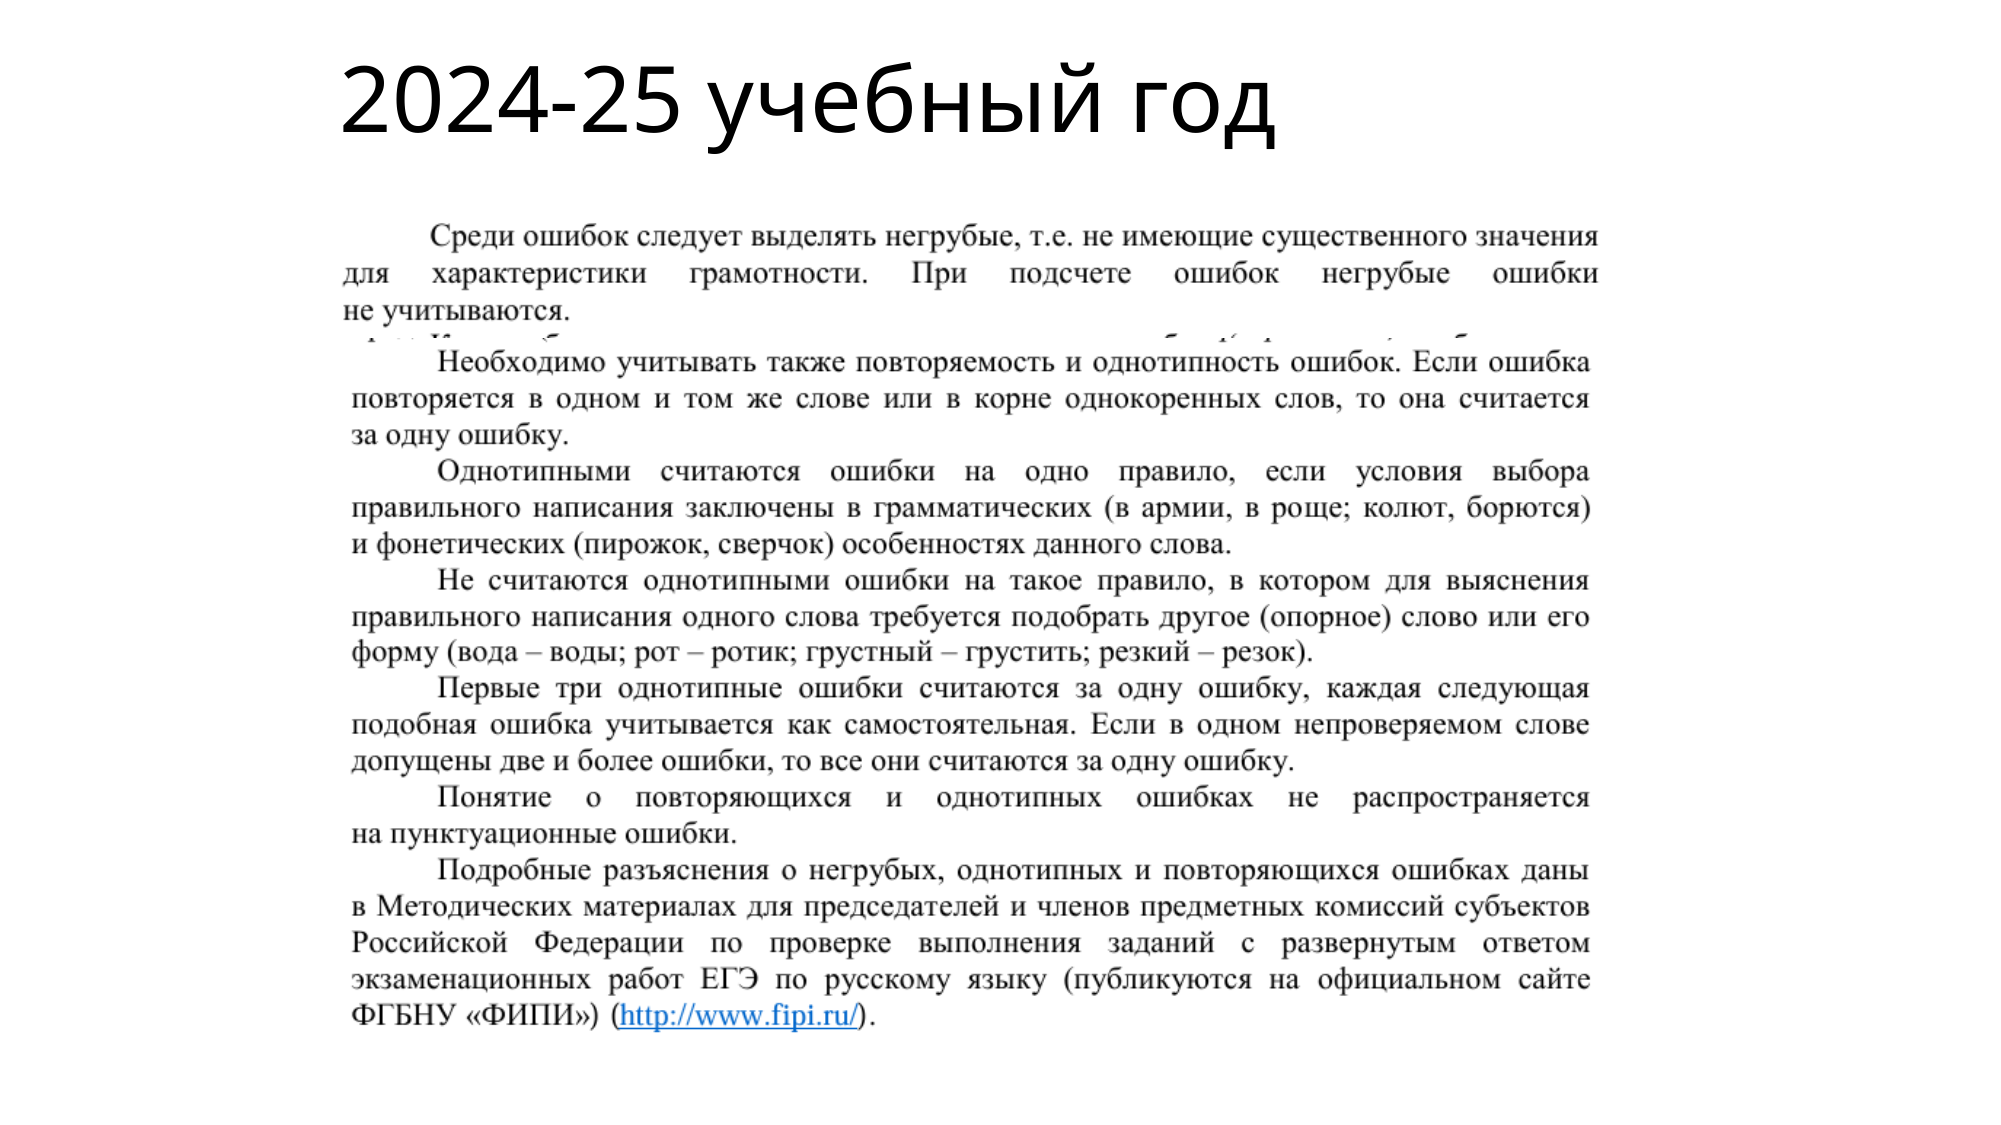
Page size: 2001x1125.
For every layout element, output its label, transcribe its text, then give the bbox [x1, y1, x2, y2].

title 2024-25 учебный год [324, 45, 1675, 161]
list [326, 338, 1628, 1044]
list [326, 219, 1630, 338]
